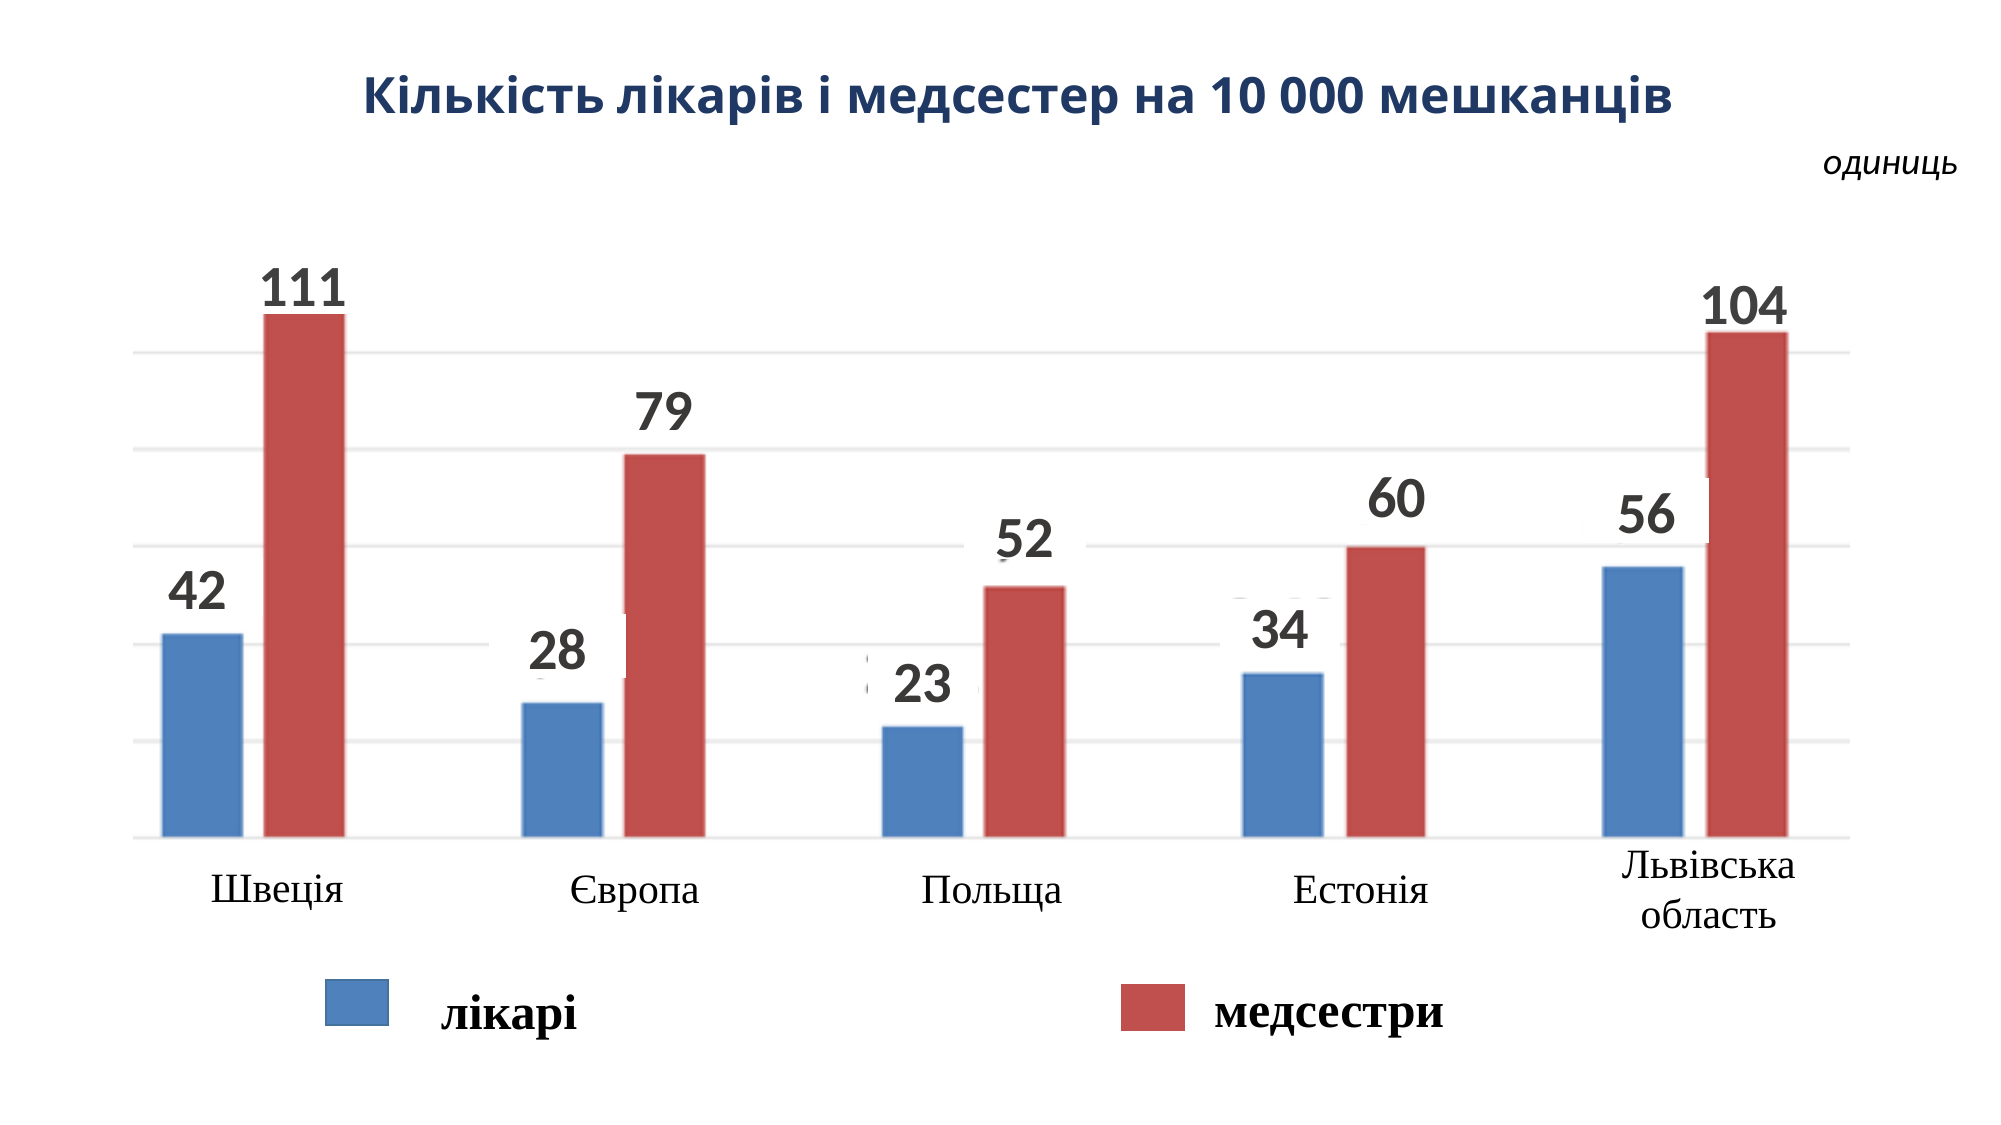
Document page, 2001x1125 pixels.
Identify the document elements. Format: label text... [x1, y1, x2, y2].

text_box одиниць [1791, 134, 1990, 185]
text_box [1121, 984, 1185, 1031]
text_box Естонія [1237, 859, 1485, 914]
picture [133, 314, 1850, 847]
text_box Швеція [153, 858, 401, 913]
text_box лікарі [385, 981, 633, 1037]
text_box Львівська область [1585, 859, 1833, 914]
text_box Польща [868, 859, 1116, 914]
text_box Європа [511, 859, 759, 914]
text_box Кількість лікарів і медсестер на 10 000 мешканців [108, 26, 1929, 160]
text_box 104 [1655, 255, 1833, 314]
text_box медсестри [1193, 979, 1466, 1035]
text_box 111 [214, 237, 392, 314]
text_box [325, 979, 389, 1026]
